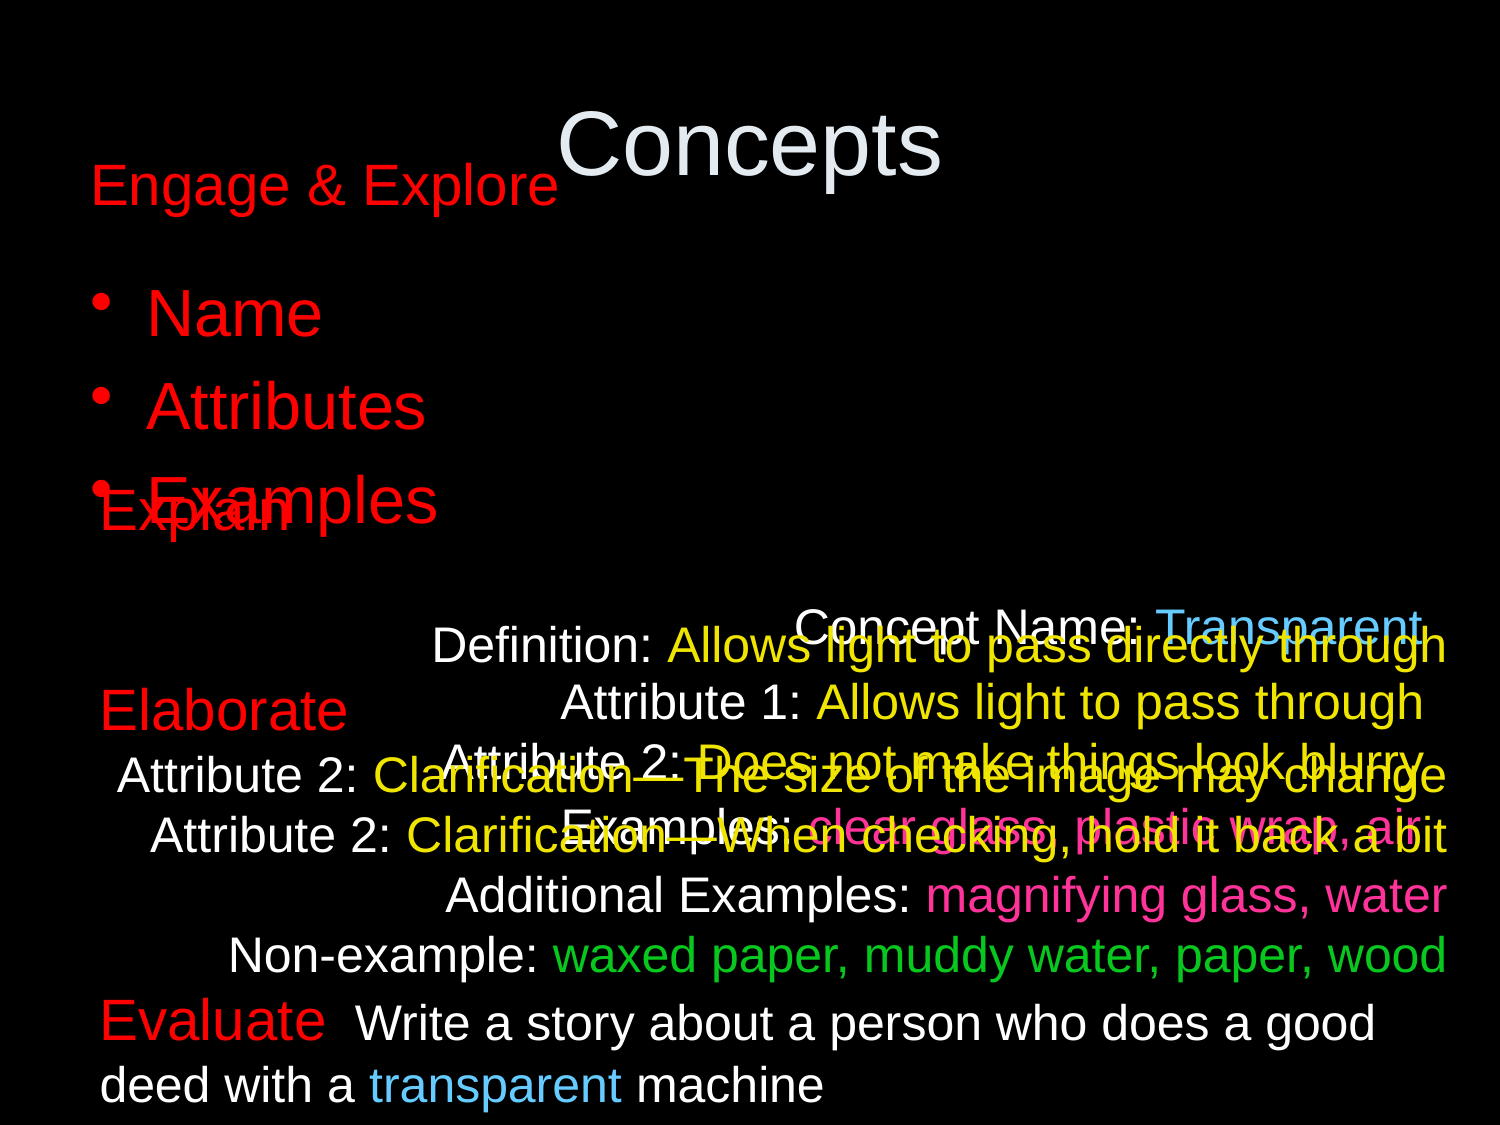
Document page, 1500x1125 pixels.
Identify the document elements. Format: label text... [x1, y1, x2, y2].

title Concepts [74, 44, 1426, 233]
text_box Explain Definition: Allows light to pass directly through Elaborate Attribute 2: Clarification—The size of the image may change Attribute 2: Clarification—When checking, hold it back a bit Additional Examples: magnifying glass, water Non-example: waxed paper, muddy water, paper, wood Evaluate Write a story about a person who does a good deed with a transparent machine [84, 465, 1463, 1120]
text_box Engage & Explore [75, 139, 576, 225]
list Name Attributes Examples [74, 262, 1426, 588]
